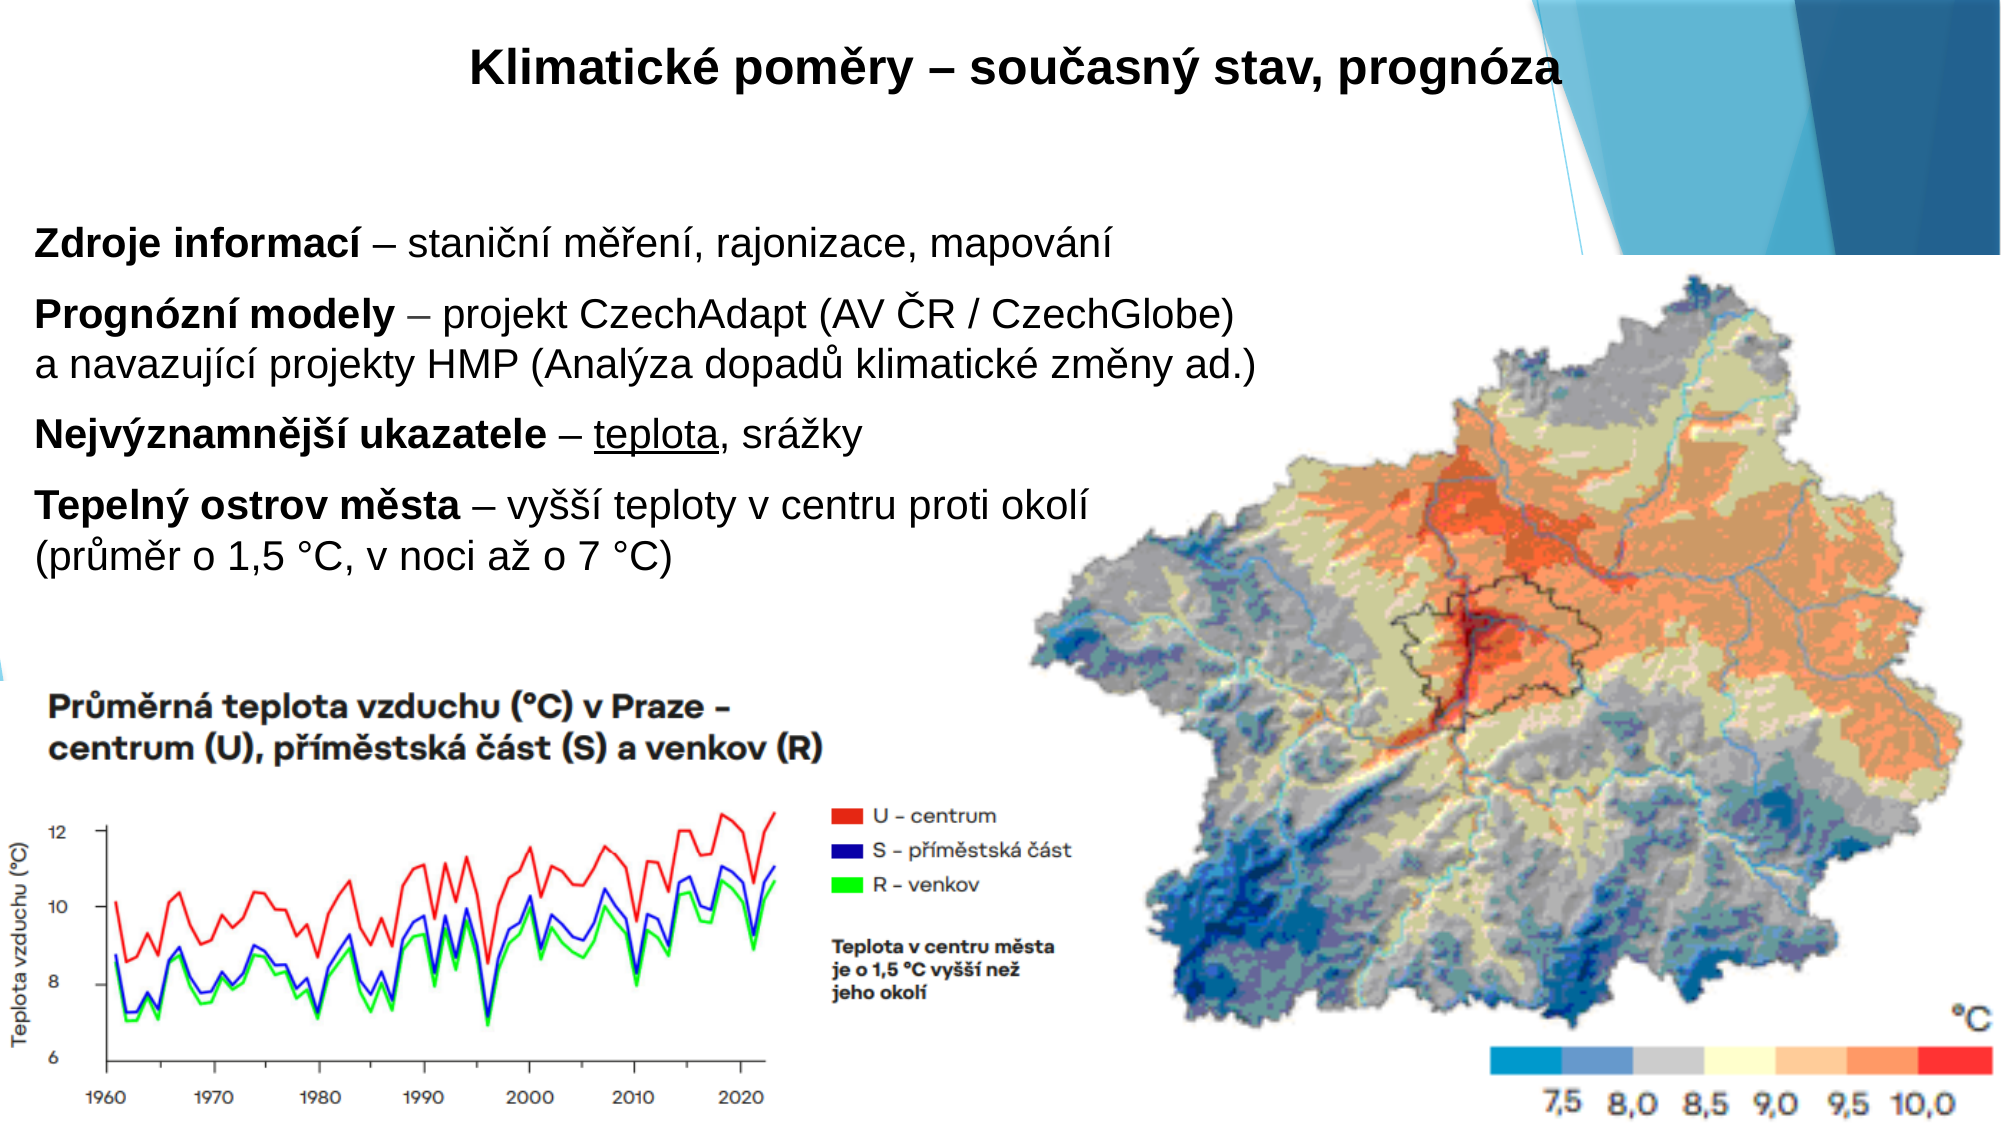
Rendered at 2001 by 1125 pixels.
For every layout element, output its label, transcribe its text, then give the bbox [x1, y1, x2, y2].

title Klimatické poměry – současný stav, prognóza [48, 26, 1986, 133]
picture [0, 254, 2001, 1125]
list Zdroje informací – staniční měření, rajonizace, mapování Prognózní modely – projekt CzechAdapt (AV ČR / CzechGlobe) a navazující projekty HMP (Analýza dopadů klimatické změny ad.) Nejvýznamnější ukazatele – teplota, srážky Tepelný ostrov města – vyšší teploty v centru proti okolí (průměr o 1,5 °C, v noci až o 7 °C) [19, 137, 1981, 680]
